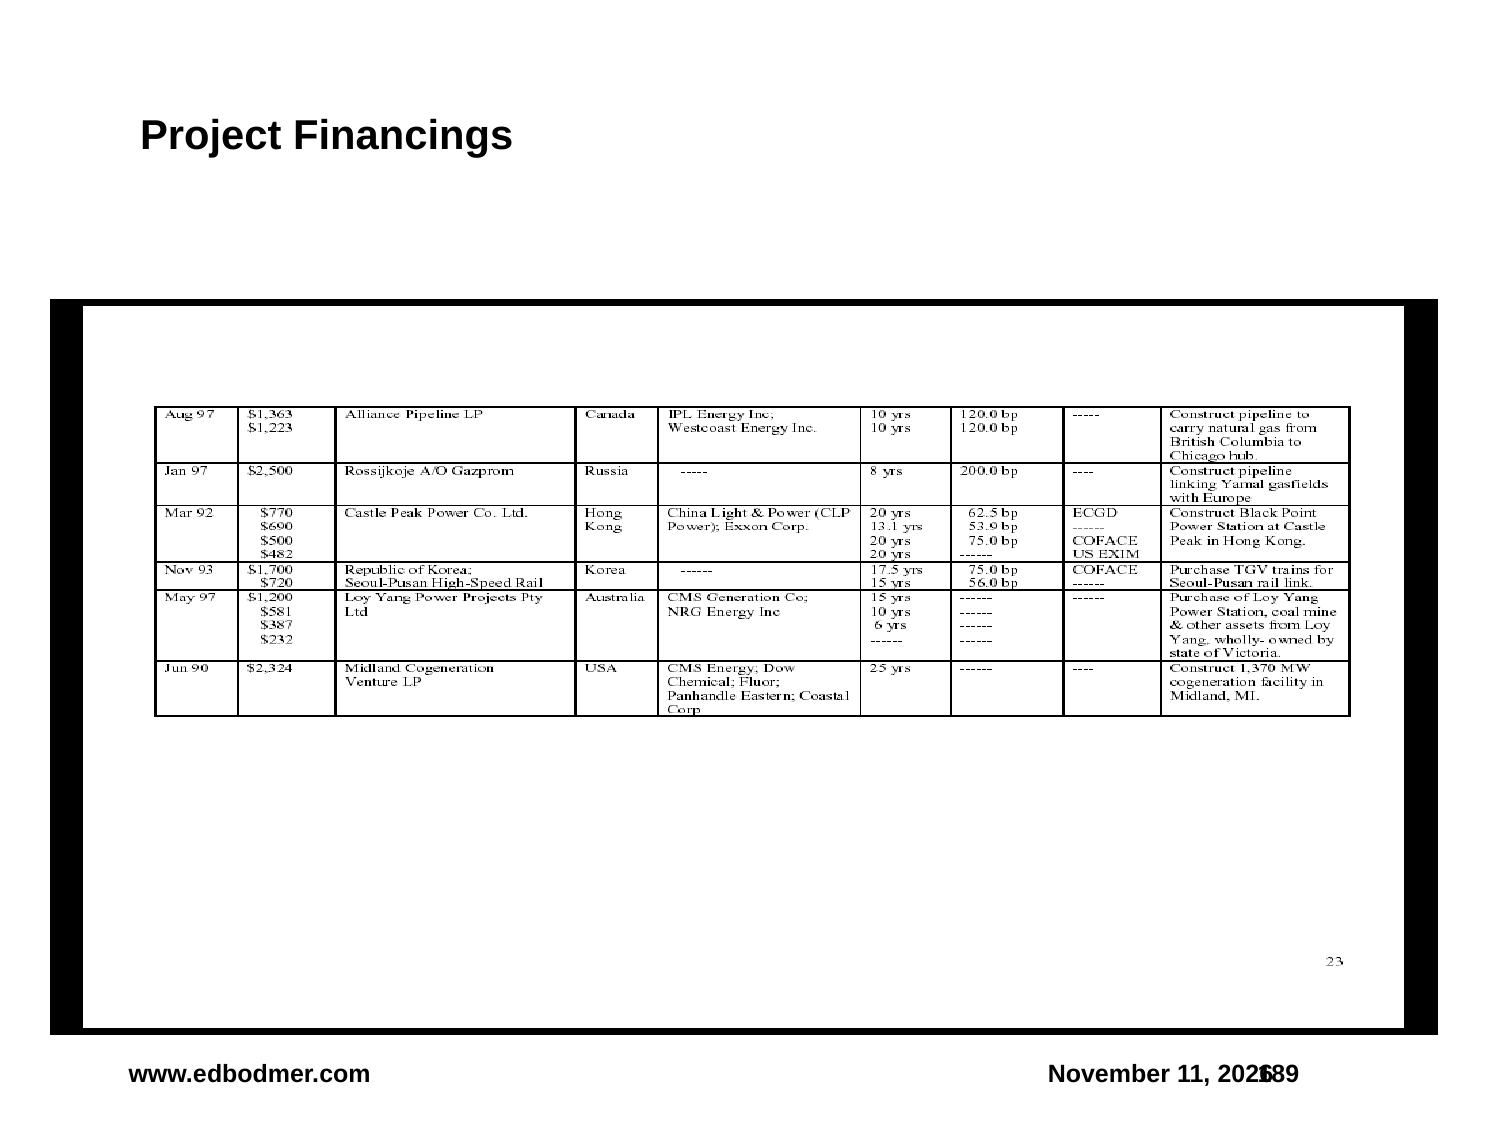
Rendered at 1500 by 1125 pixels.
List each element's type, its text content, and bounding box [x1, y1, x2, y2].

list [49, 299, 1438, 1035]
title Project Financings [124, 99, 1288, 226]
